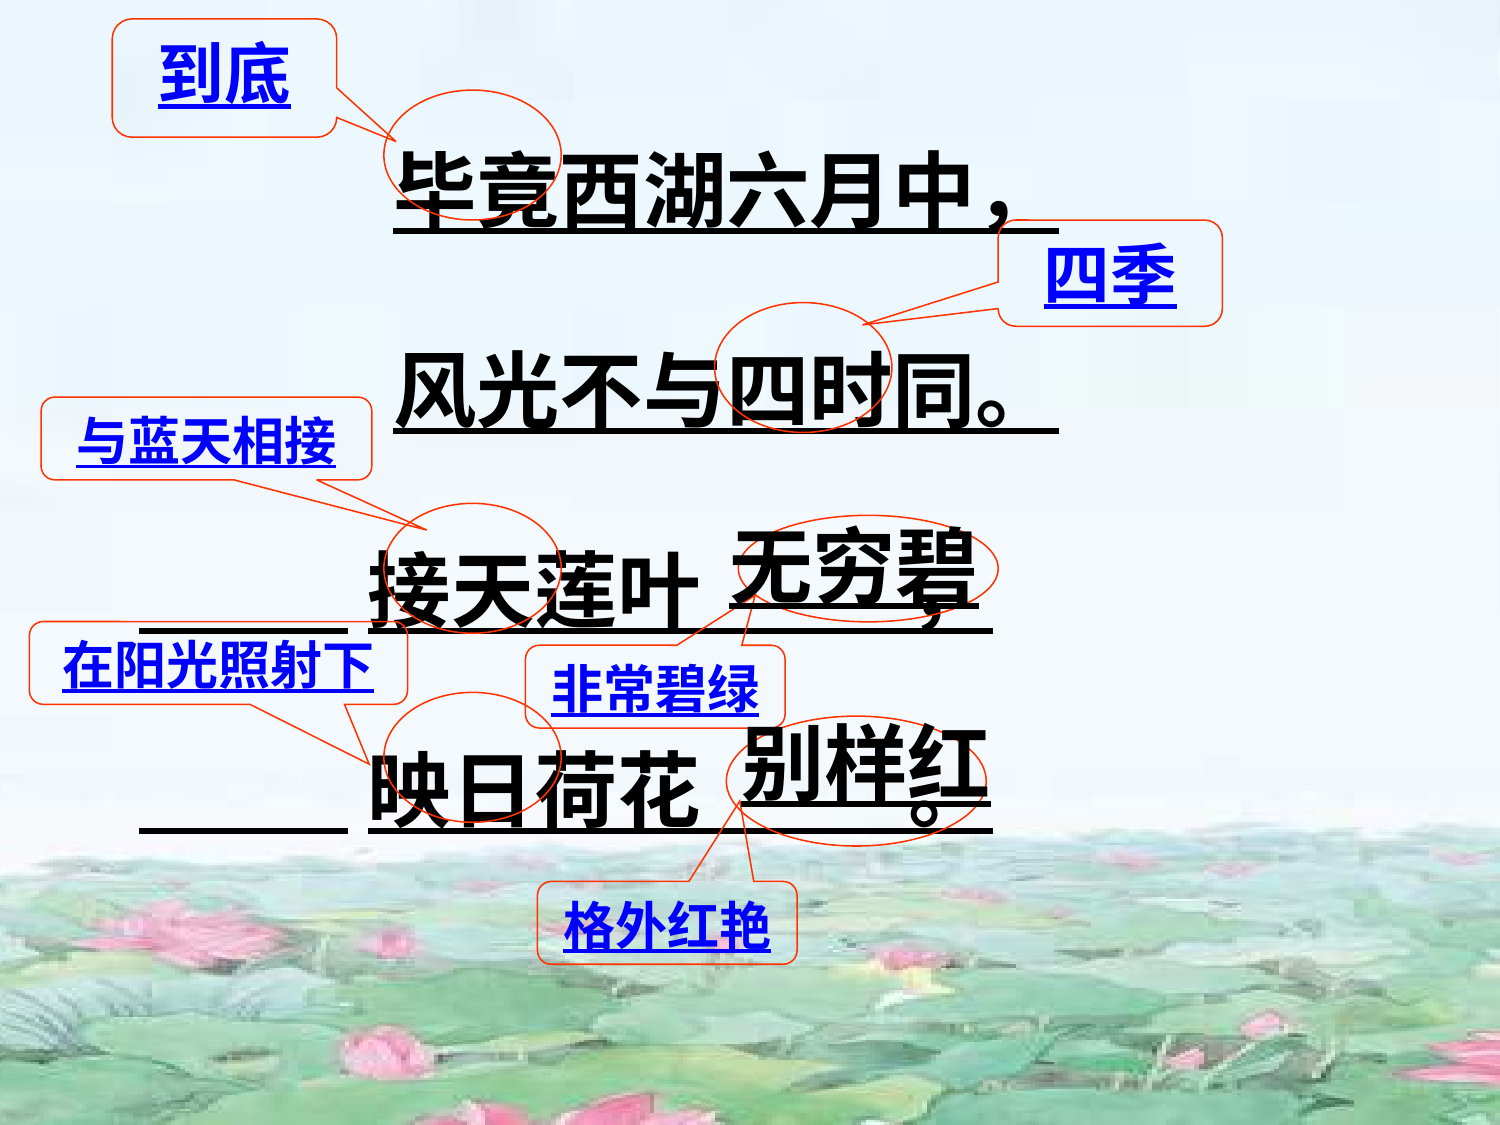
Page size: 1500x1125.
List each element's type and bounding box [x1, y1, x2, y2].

text_box [0, 0, 1500, 1125]
